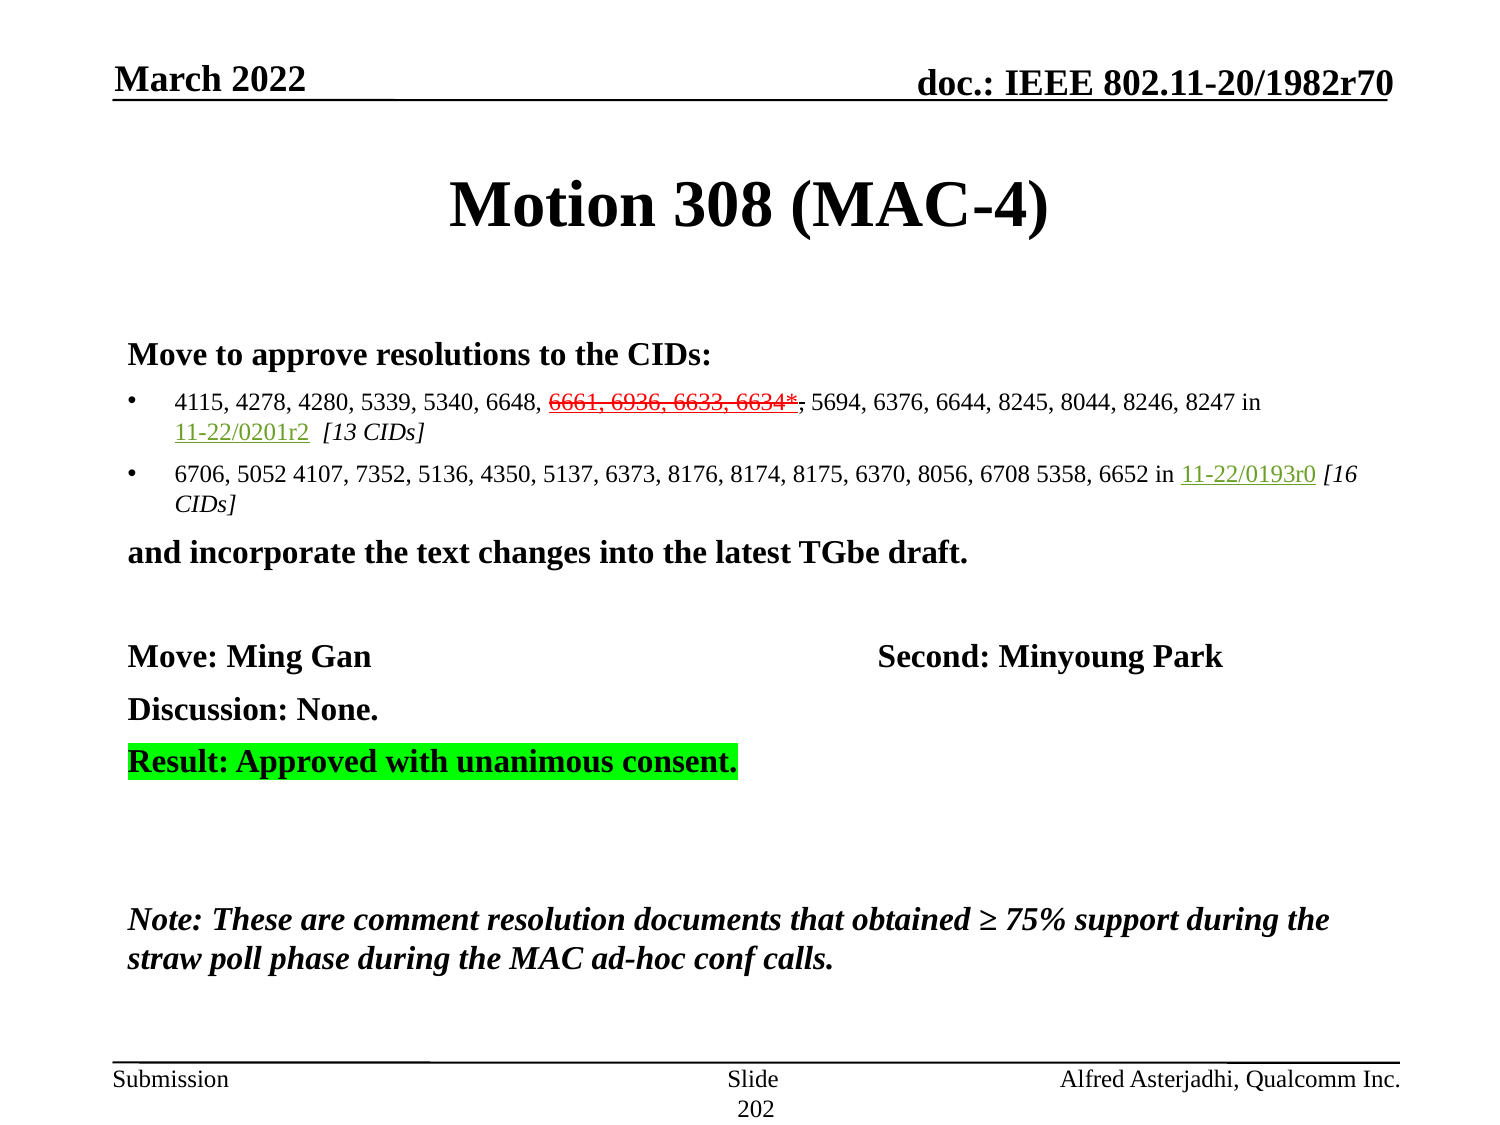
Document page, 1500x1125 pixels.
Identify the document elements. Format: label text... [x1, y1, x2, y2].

list Move to approve resolutions to the CIDs: 4115, 4278, 4280, 5339, 5340, 6648, 6661, 6936, 6633, 6634*, 5694, 6376, 6644, 8245, 8044, 8246, 8247 in 11-22/0201r2 [13 CIDs] 6706, 5052 4107, 7352, 5136, 4350, 5137, 6373, 8176, 8174, 8175, 6370, 8056, 6708 5358, 6652 in 11-22/0193r0 [16 CIDs] and incorporate the text changes into the latest TGbe draft. Move: Ming Gan Second: Minyoung Park Discussion: None. Result: Approved with unanimous consent. Note: These are comment resolution documents that obtained ≥ 75% support during the straw poll phase during the MAC ad-hoc conf calls. [112, 324, 1388, 1063]
footer Alfred Asterjadhi, Qualcomm Inc. [878, 1061, 1402, 1093]
title Motion 308 (MAC-4) [112, 112, 1388, 288]
slide_number Slide 202 [712, 1061, 800, 1123]
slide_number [114, 54, 423, 100]
